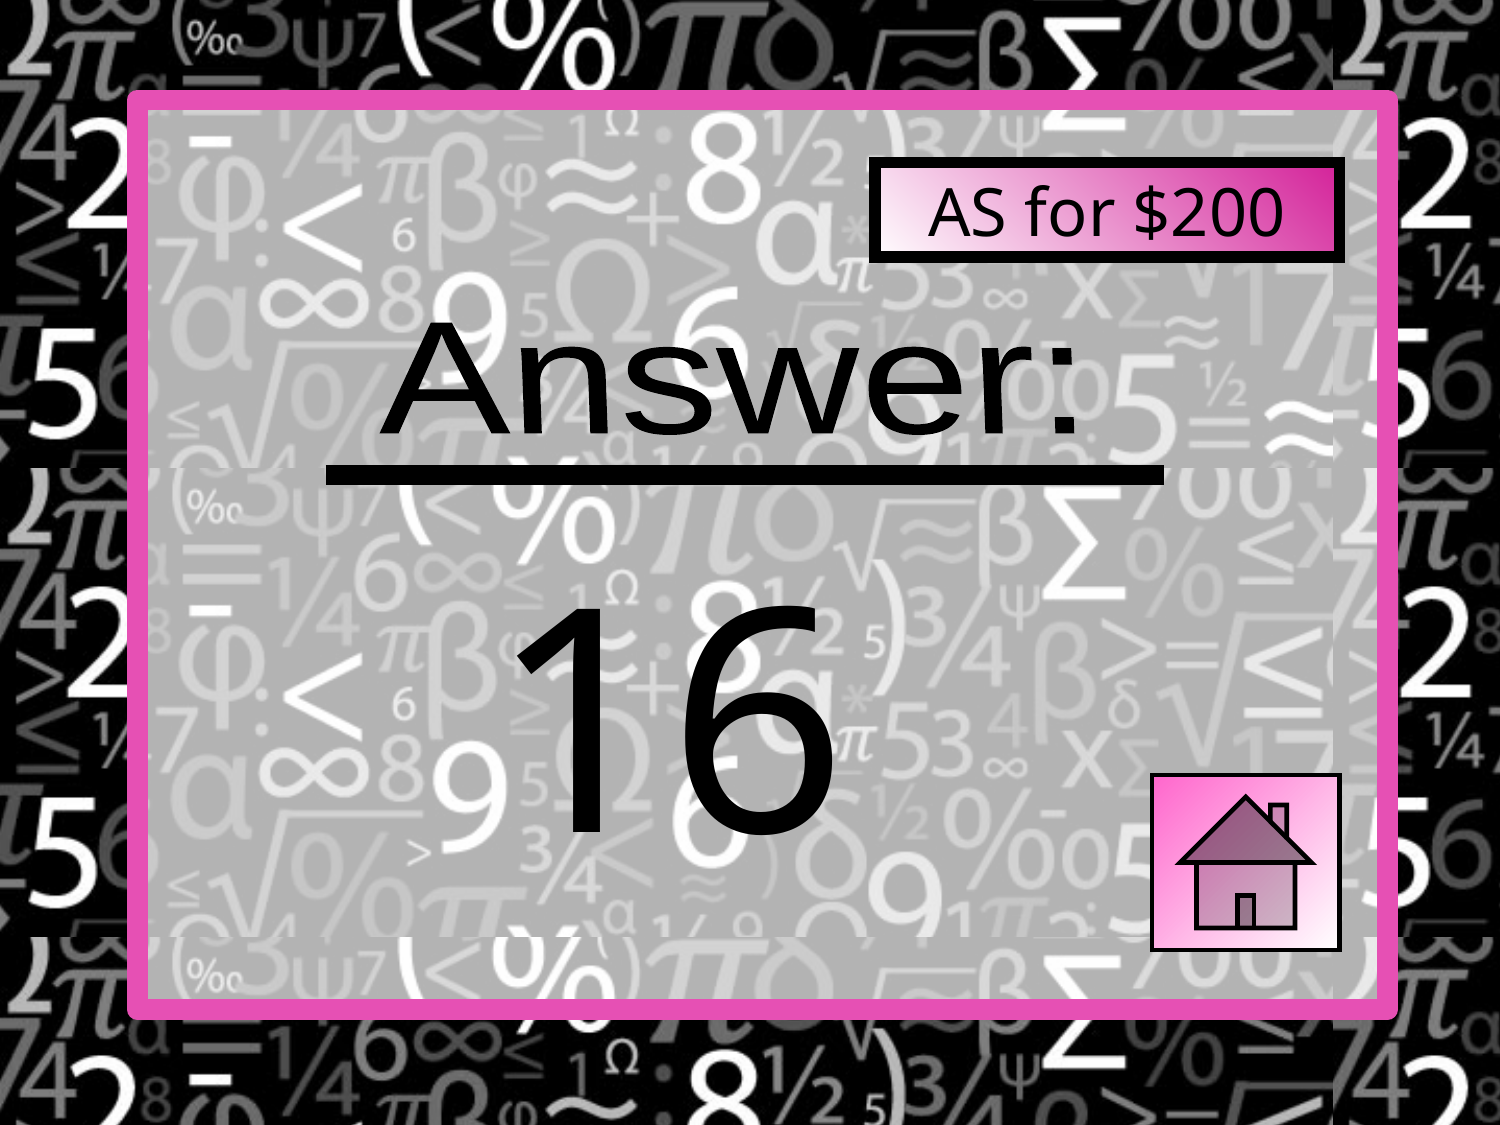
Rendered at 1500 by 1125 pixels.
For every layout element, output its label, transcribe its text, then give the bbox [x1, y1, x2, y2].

text_box [135, 98, 1390, 1012]
text_box 16 [474, 512, 925, 903]
text_box [1152, 774, 1340, 950]
text_box AS for $200 [874, 162, 1340, 258]
picture [0, 0, 1500, 1125]
